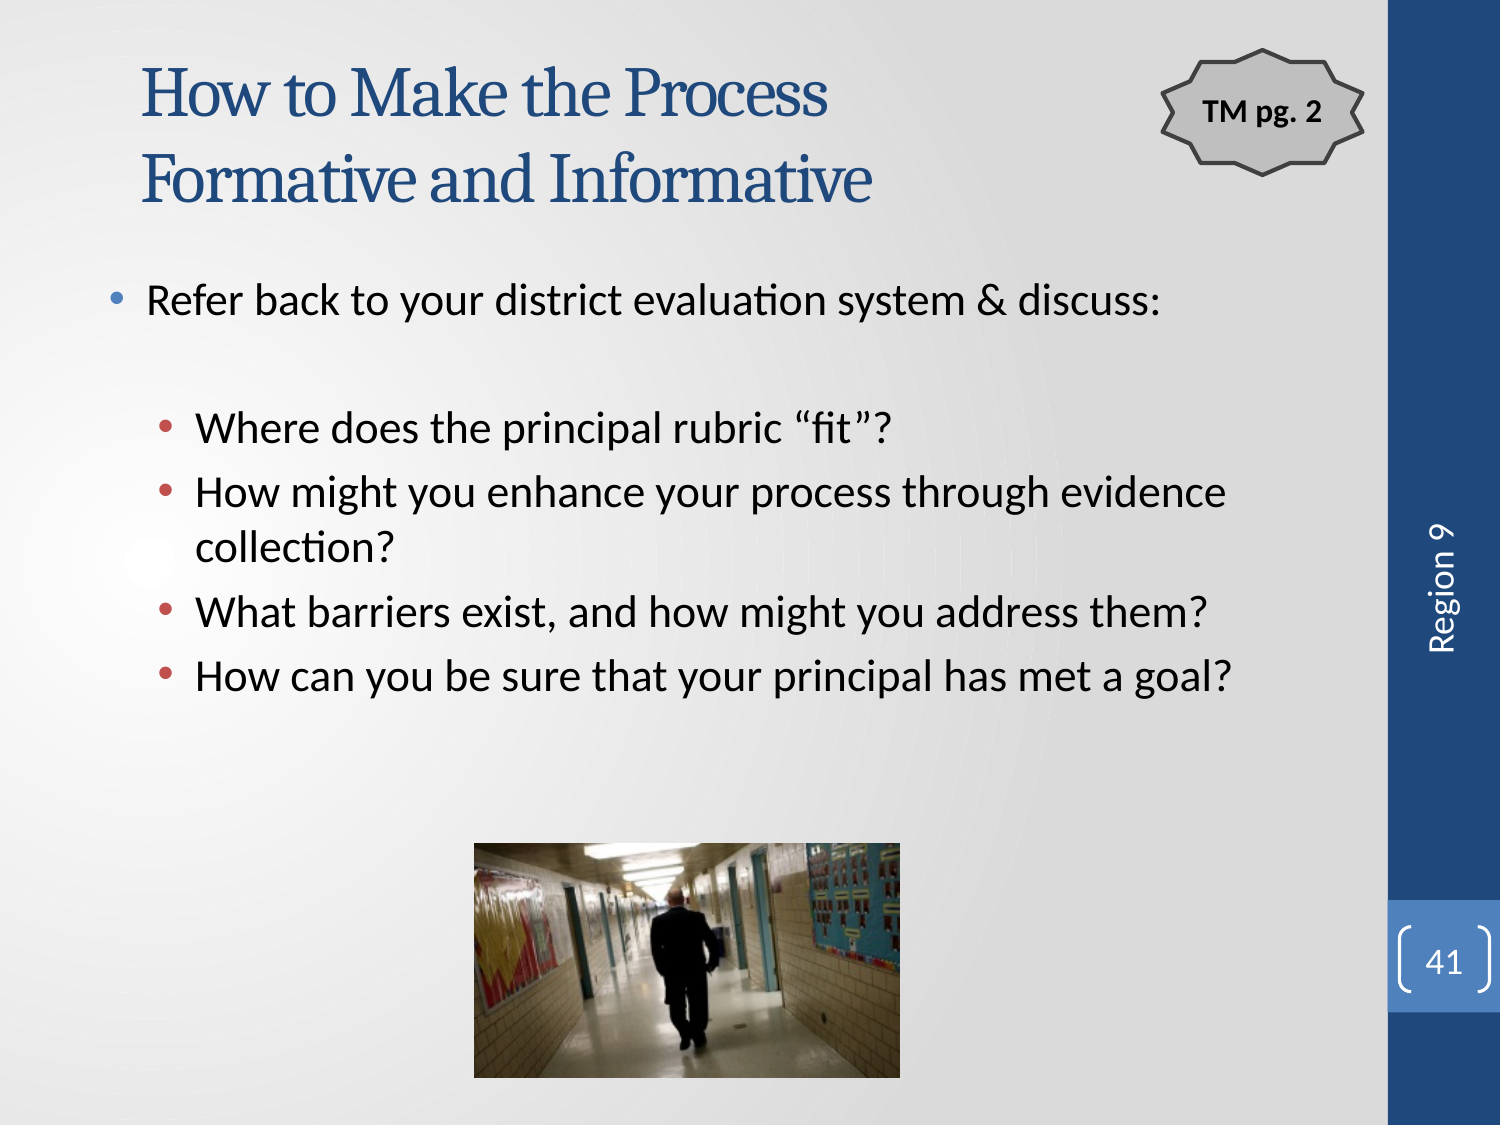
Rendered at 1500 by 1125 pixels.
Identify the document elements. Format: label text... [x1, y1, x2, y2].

list Refer back to your district evaluation system & discuss: Where does the principal rubric “fit”? How might you enhance your process through evidence collection? What barriers exist, and how might you address them? How can you be sure that your principal has met a goal? [75, 262, 1325, 1050]
picture [474, 843, 901, 1079]
slide_number 41 [1397, 925, 1492, 994]
footer Region 9 [1408, 500, 1469, 889]
text_box TM pg. 2 [1181, 81, 1344, 137]
text_box [1185, 48, 1340, 81]
text_box [1160, 82, 1365, 177]
title How to Make the Process Formative and Informative [125, 37, 1375, 225]
